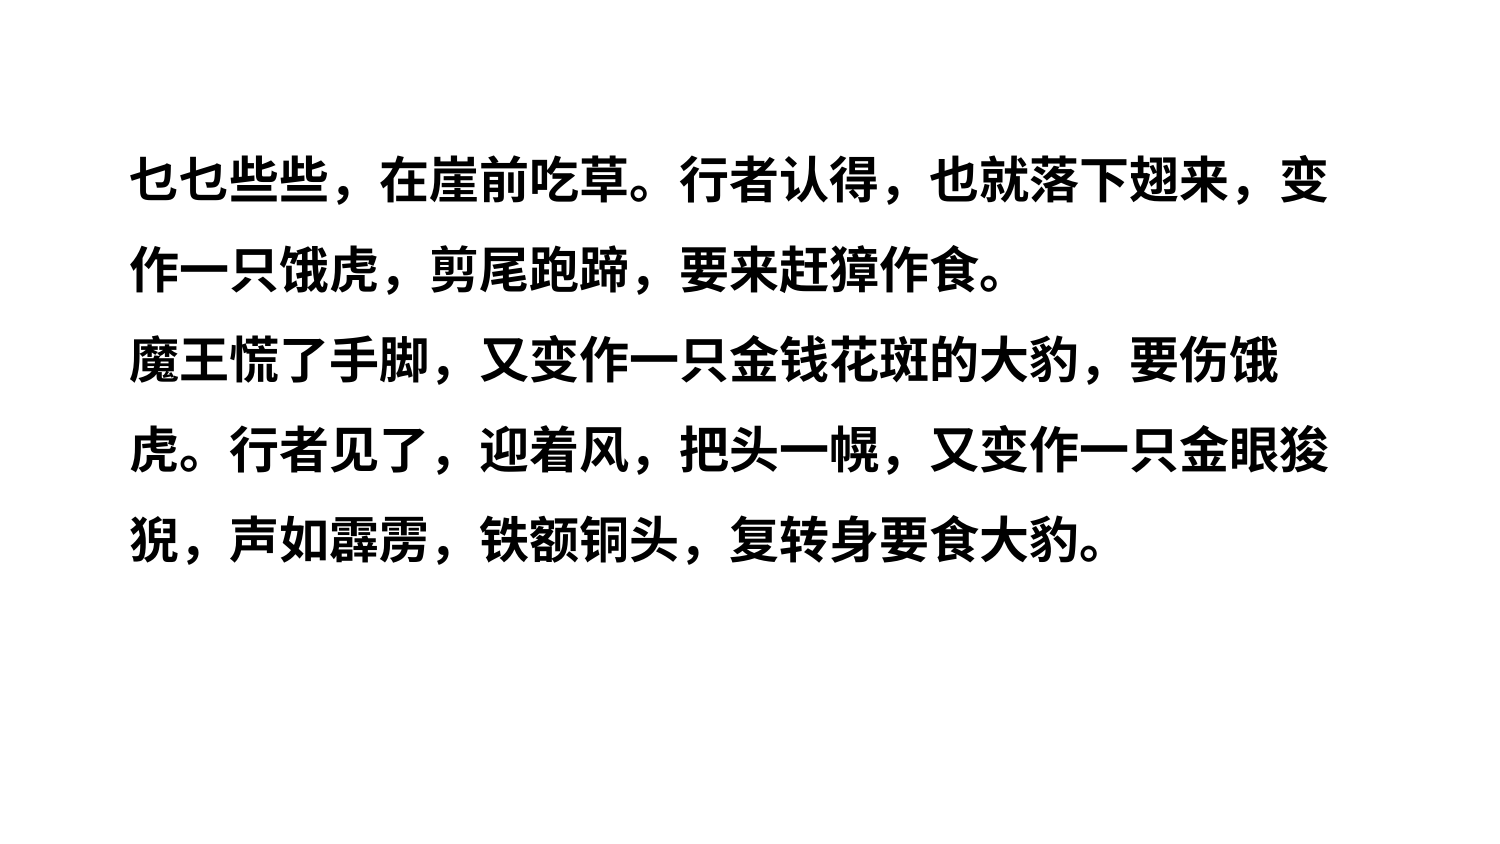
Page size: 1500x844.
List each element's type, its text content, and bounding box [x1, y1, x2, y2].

text_box 乜乜些些，在崖前吃草。行者认得，也就落下翅来，变作一只饿虎，剪尾跑蹄，要来赶獐作食。 魔王慌了手脚，又变作一只金钱花斑的大豹，要伤饿虎。行者见了，迎着风，把头一幌，又变作一只金眼狻猊，声如霹雳，铁额铜头，复转身要食大豹。 [114, 110, 1357, 576]
